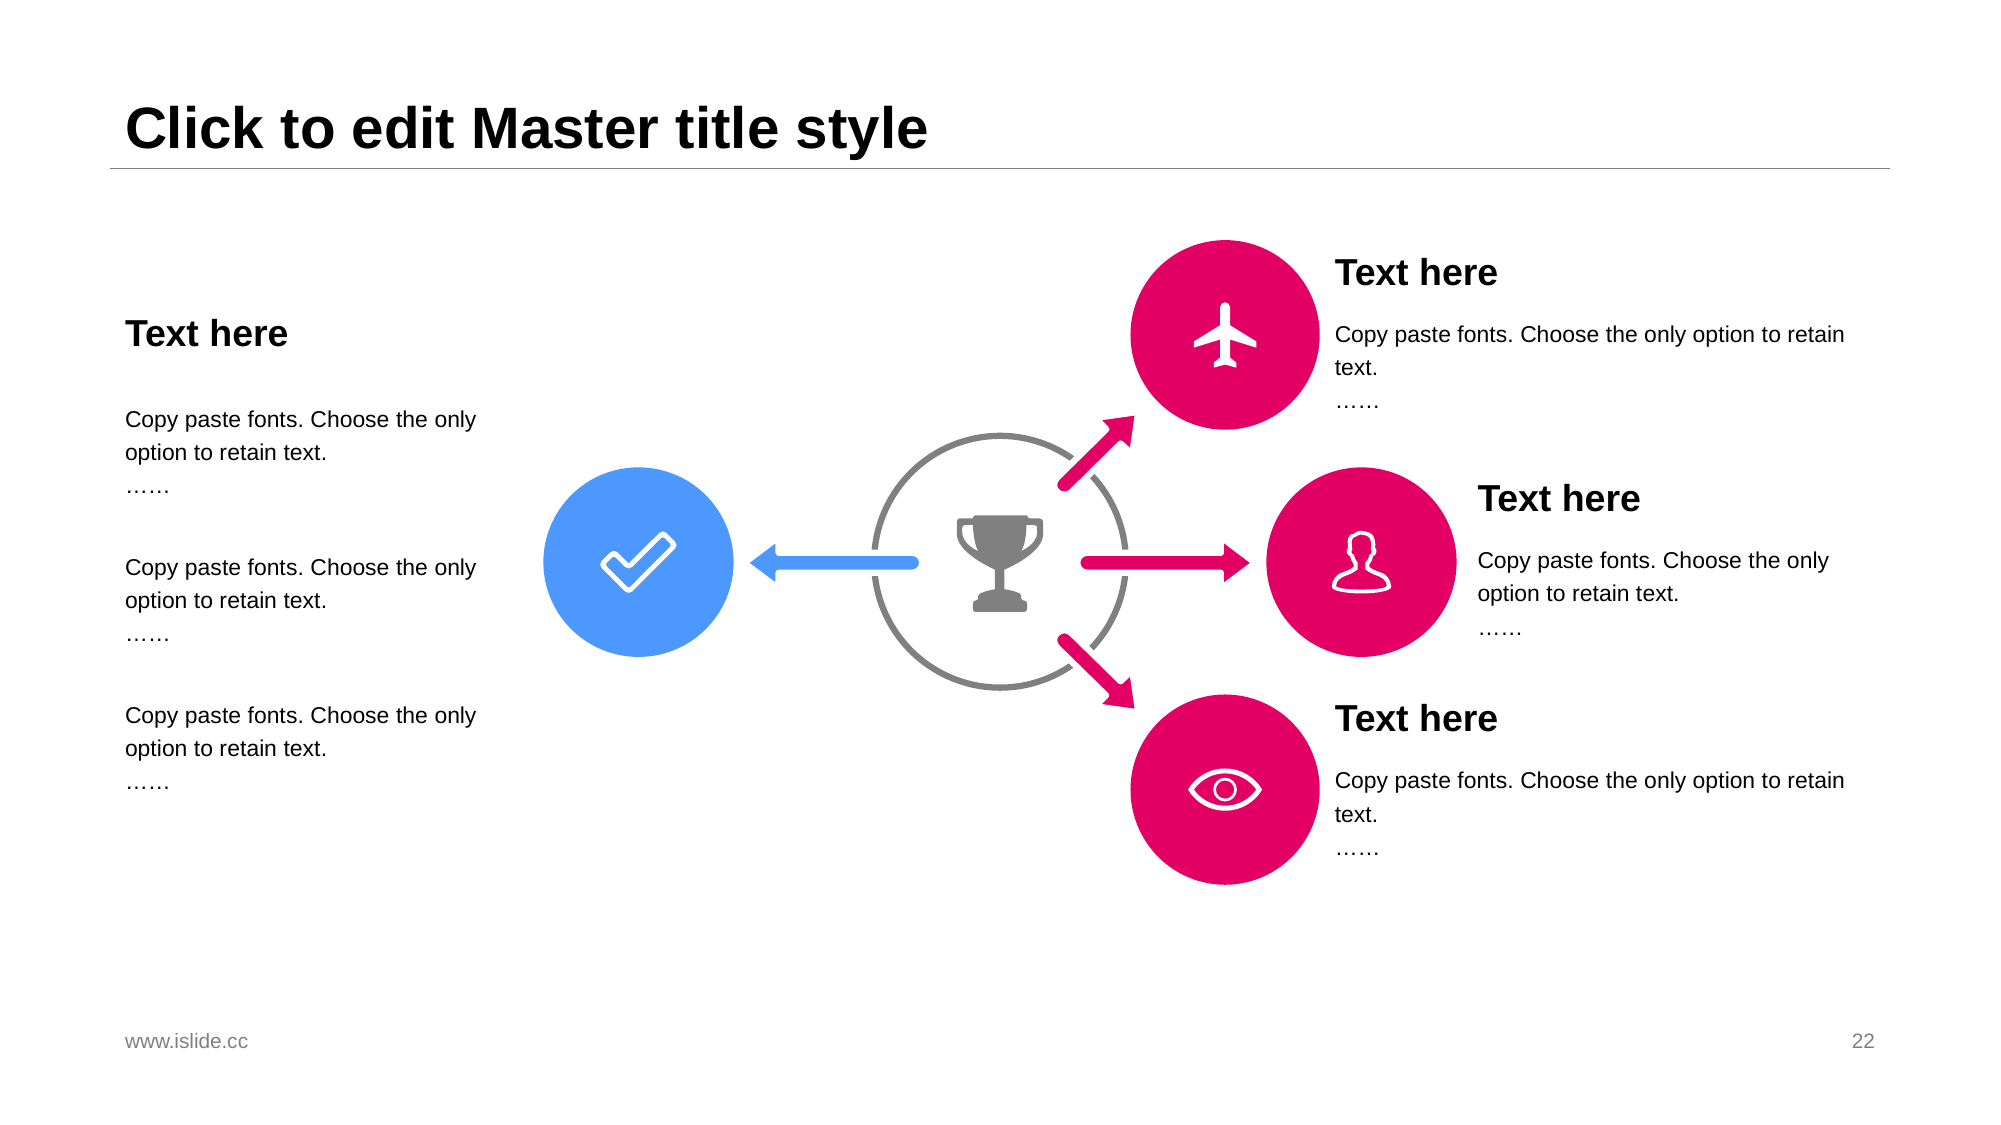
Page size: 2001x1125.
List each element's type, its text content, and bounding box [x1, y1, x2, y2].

title Click to edit Master title style [109, 0, 1890, 169]
slide_number 22 [1412, 1023, 1890, 1058]
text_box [109, 233, 1890, 885]
footer www.islide.cc [109, 1023, 790, 1058]
